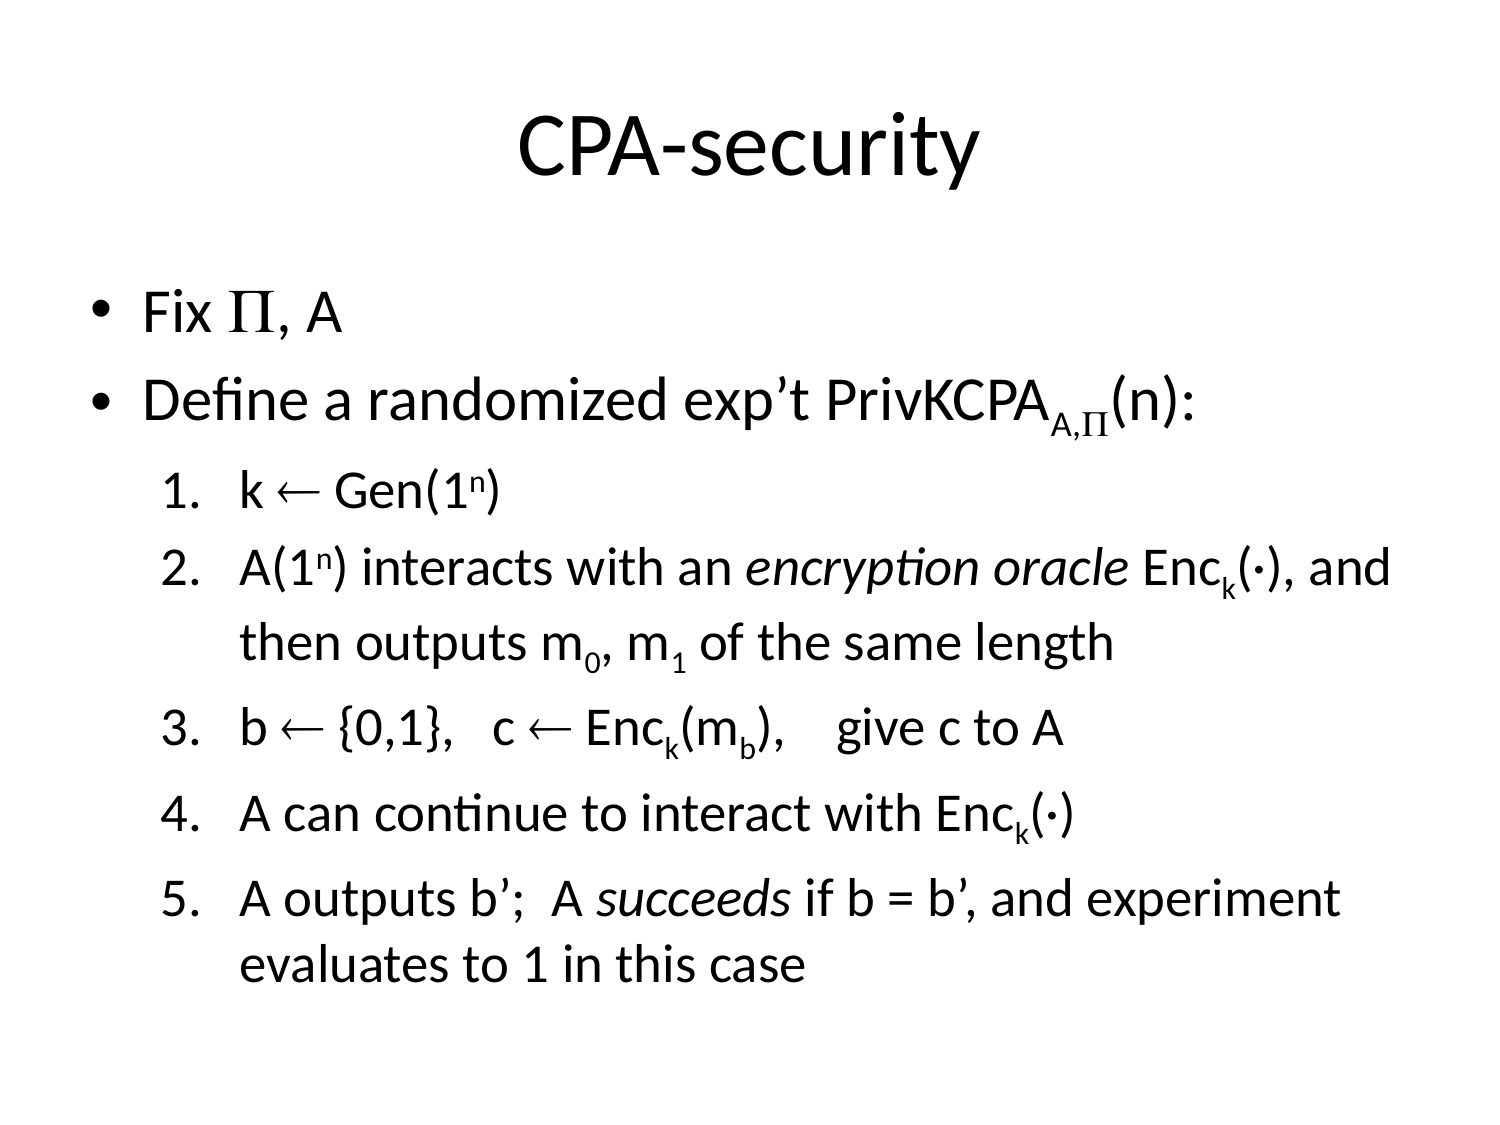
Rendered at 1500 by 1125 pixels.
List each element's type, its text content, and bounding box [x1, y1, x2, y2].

list Fix , A Define a randomized exp’t PrivKCPAA,(n): k  Gen(1n) A(1n) interacts with an encryption oracle Enck(·), and then outputs m0, m1 of the same length b  {0,1}, c  Enck(mb), give c to A A can continue to interact with Enck(·) A outputs b’; A succeeds if b = b’, and experiment evaluates to 1 in this case [75, 262, 1425, 1005]
title CPA-security [75, 45, 1425, 233]
